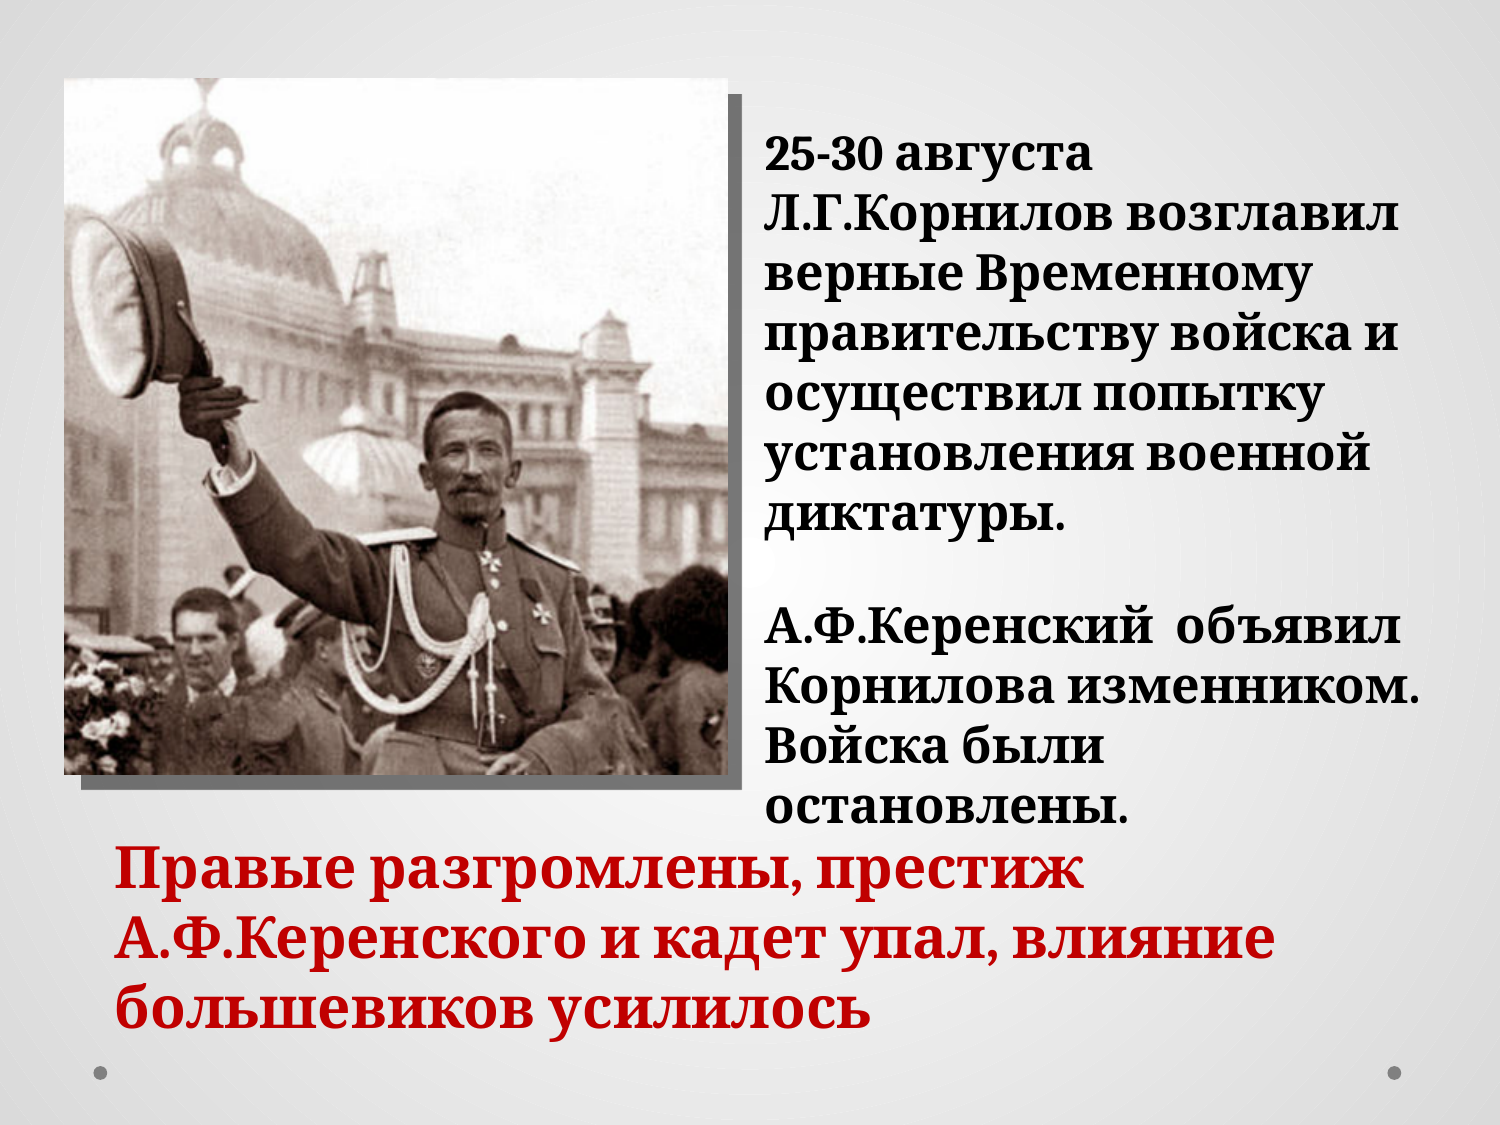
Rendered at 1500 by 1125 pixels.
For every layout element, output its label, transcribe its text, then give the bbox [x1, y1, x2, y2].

text_box А.Ф.Керенский объявил Корнилова изменником. Войска были остановлены. [749, 586, 1471, 822]
text_box Правые разгромлены, престиж А.Ф.Керенского и кадет упал, влияние большевиков усилилось [100, 822, 1471, 1048]
picture [64, 77, 728, 776]
text_box 25-30 августа Л.Г.Корнилов возглавил верные Временному правительству войска и осуществил попытку установления военной диктатуры. [749, 113, 1436, 549]
